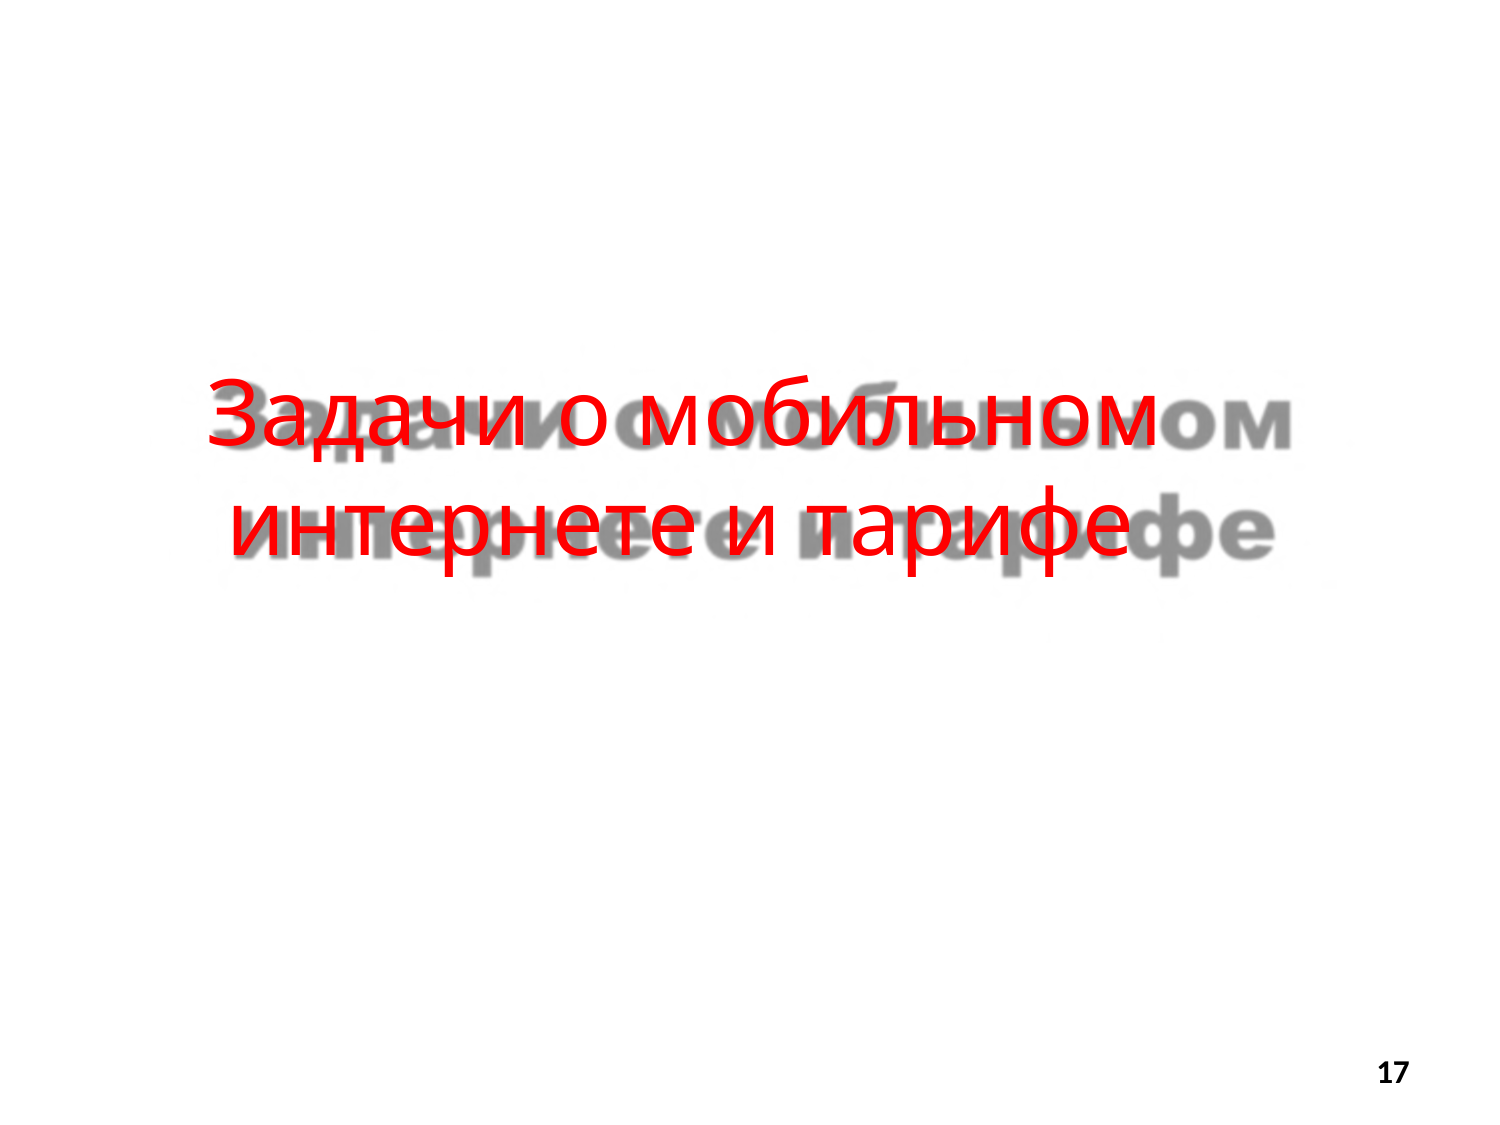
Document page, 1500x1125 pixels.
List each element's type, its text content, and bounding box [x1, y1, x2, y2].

slide_number 17 [1370, 1056, 1417, 1125]
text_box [149, 330, 1386, 644]
